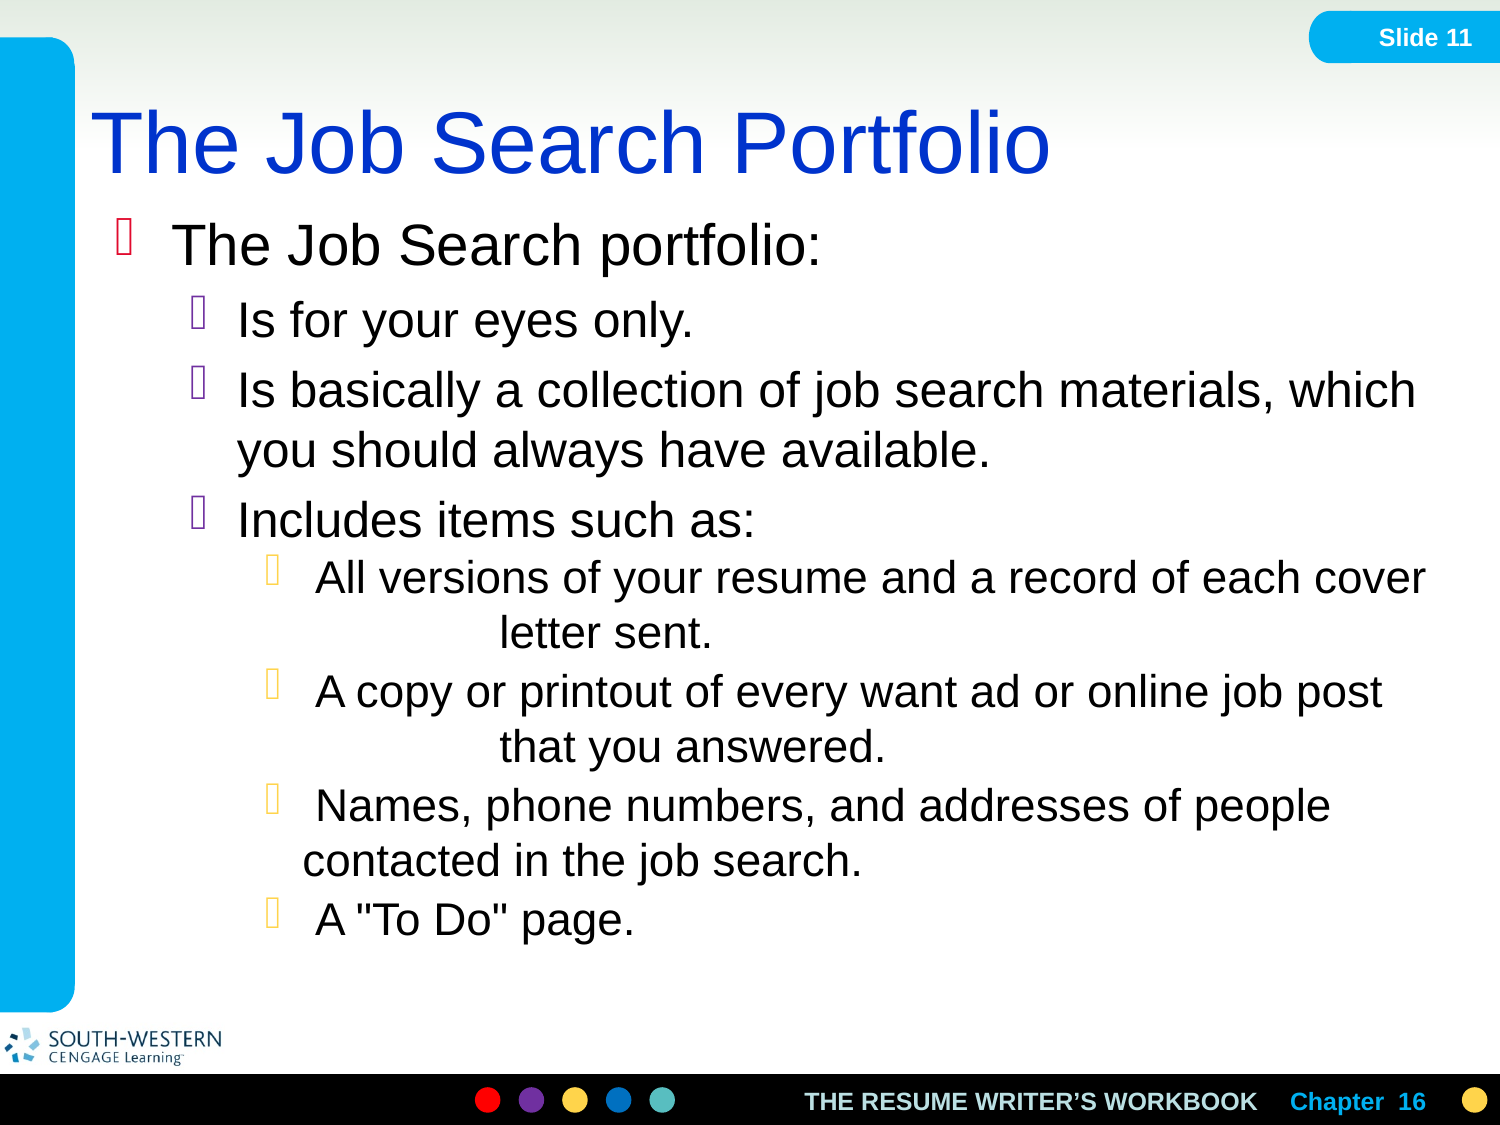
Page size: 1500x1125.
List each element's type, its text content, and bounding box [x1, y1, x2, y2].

title The Job Search Portfolio [74, 44, 1426, 233]
slide_number Slide 11 [1312, 13, 1488, 93]
footer Chapter 16 [1274, 1075, 1476, 1125]
list The Job Search portfolio: Is for your eyes only. Is basically a collection of job search materials, which you should always have available. Includes items such as: All versions of your resume and a record of each cover letter sent. A copy or printout of every want ad or online job post that you answered. Names, phone numbers, and addresses of people contacted in the job search. A "To Do" page. [99, 199, 1451, 976]
picture [0, 1022, 225, 1073]
